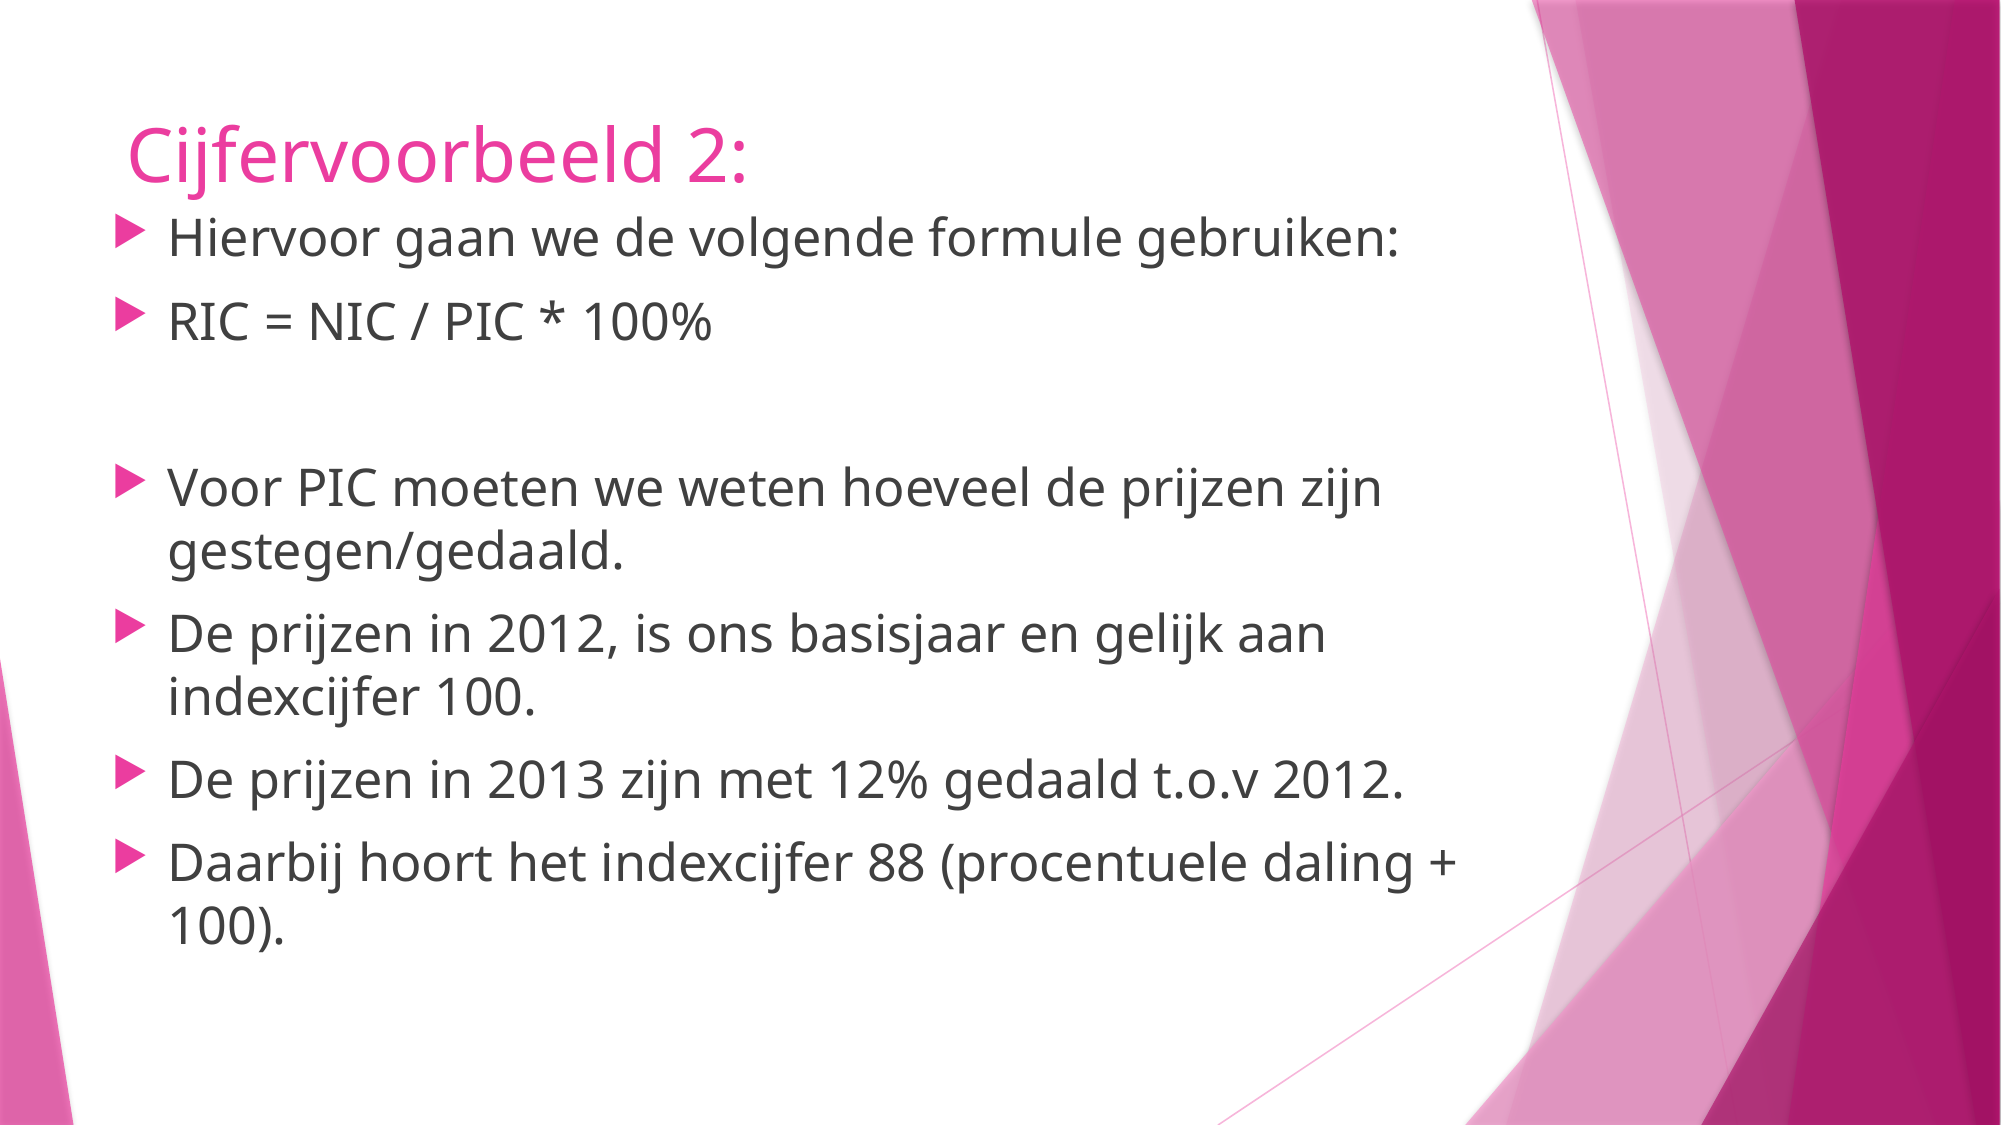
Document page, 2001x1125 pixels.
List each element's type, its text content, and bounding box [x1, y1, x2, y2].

title Cijfervoorbeeld 2: [111, 99, 1522, 197]
list Hiervoor gaan we de volgende formule gebruiken: RIC = NIC / PIC * 100% Voor PIC moeten we weten hoeveel de prijzen zijn gestegen/gedaald. De prijzen in 2012, is ons basisjaar en gelijk aan indexcijfer 100. De prijzen in 2013 zijn met 12% gedaald t.o.v 2012. Daarbij hoort het indexcijfer 88 (procentuele daling + 100). [96, 197, 1591, 1080]
